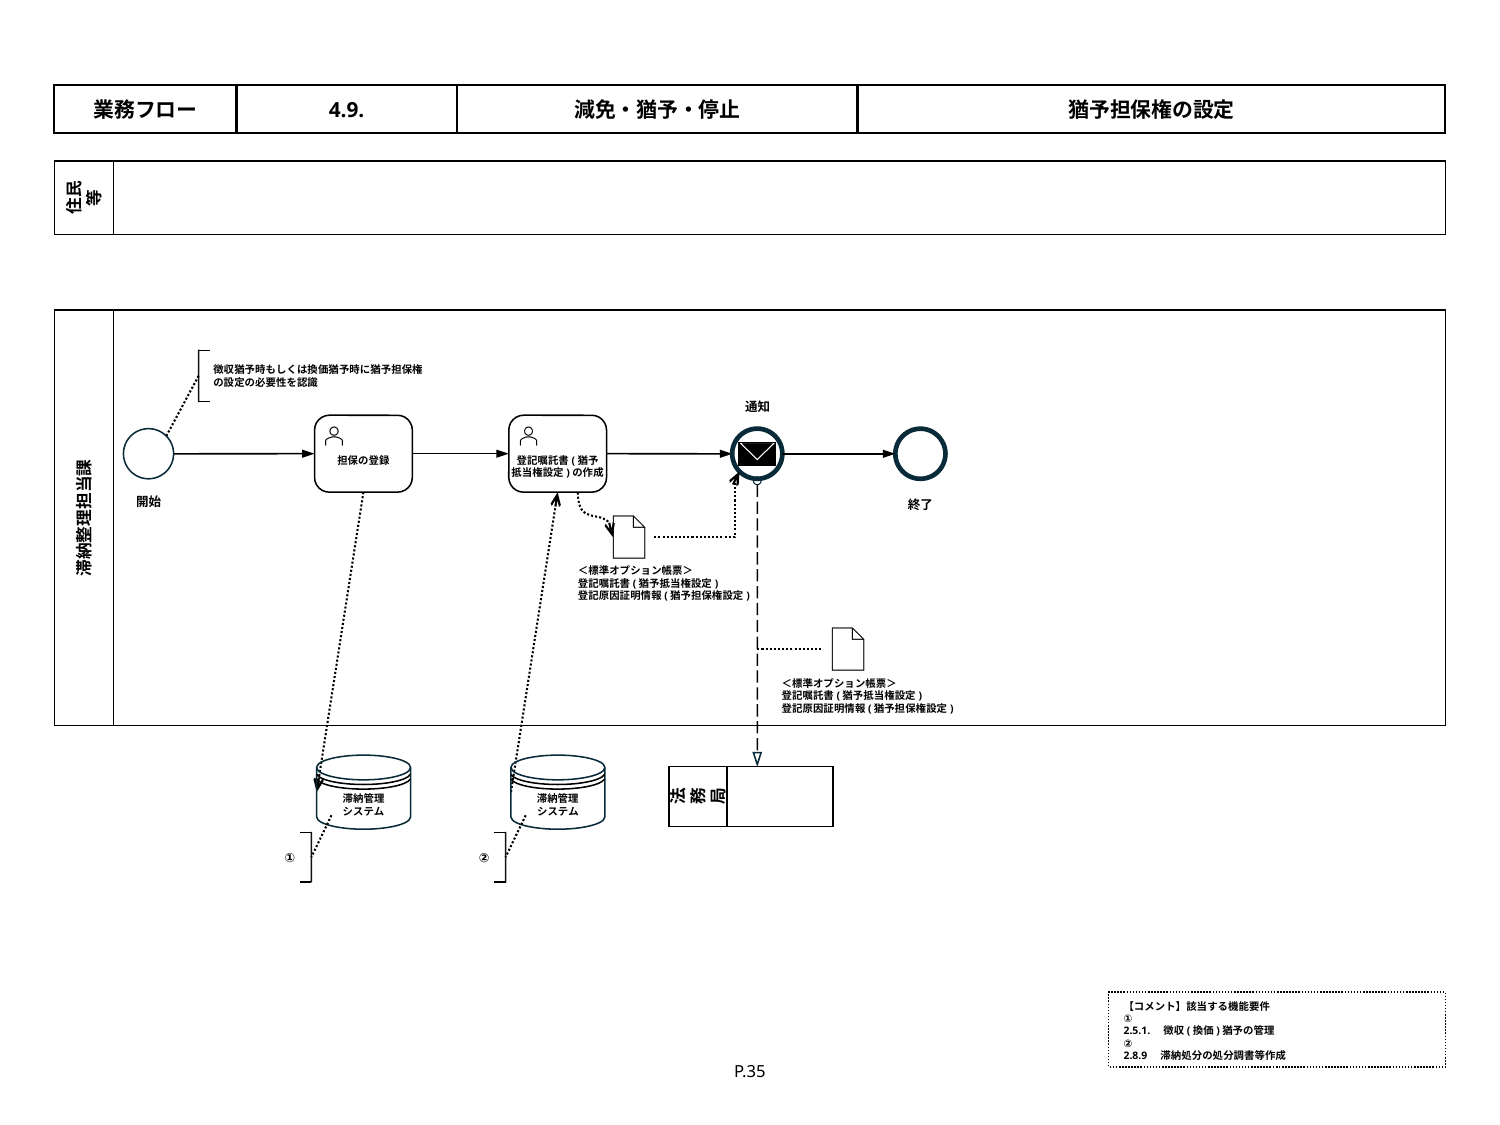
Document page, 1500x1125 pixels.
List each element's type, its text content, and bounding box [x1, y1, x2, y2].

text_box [401, 814, 527, 883]
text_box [668, 766, 834, 828]
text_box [314, 414, 413, 493]
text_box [653, 471, 741, 538]
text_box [53, 84, 1447, 134]
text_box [53, 160, 1447, 236]
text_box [562, 491, 666, 604]
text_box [731, 428, 783, 480]
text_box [509, 754, 606, 830]
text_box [207, 814, 332, 883]
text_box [508, 414, 608, 493]
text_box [165, 349, 442, 437]
slide_number P.35 [581, 1042, 919, 1103]
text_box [752, 727, 762, 765]
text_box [53, 309, 1447, 727]
text_box 【コメント】該当する機能要件 ① 2.5.1. 徴収(換価)猶予の管理 ② 2.8.9 滞納処分の処分調書等作成 [1107, 991, 1447, 1069]
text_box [315, 754, 412, 830]
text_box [756, 623, 930, 712]
